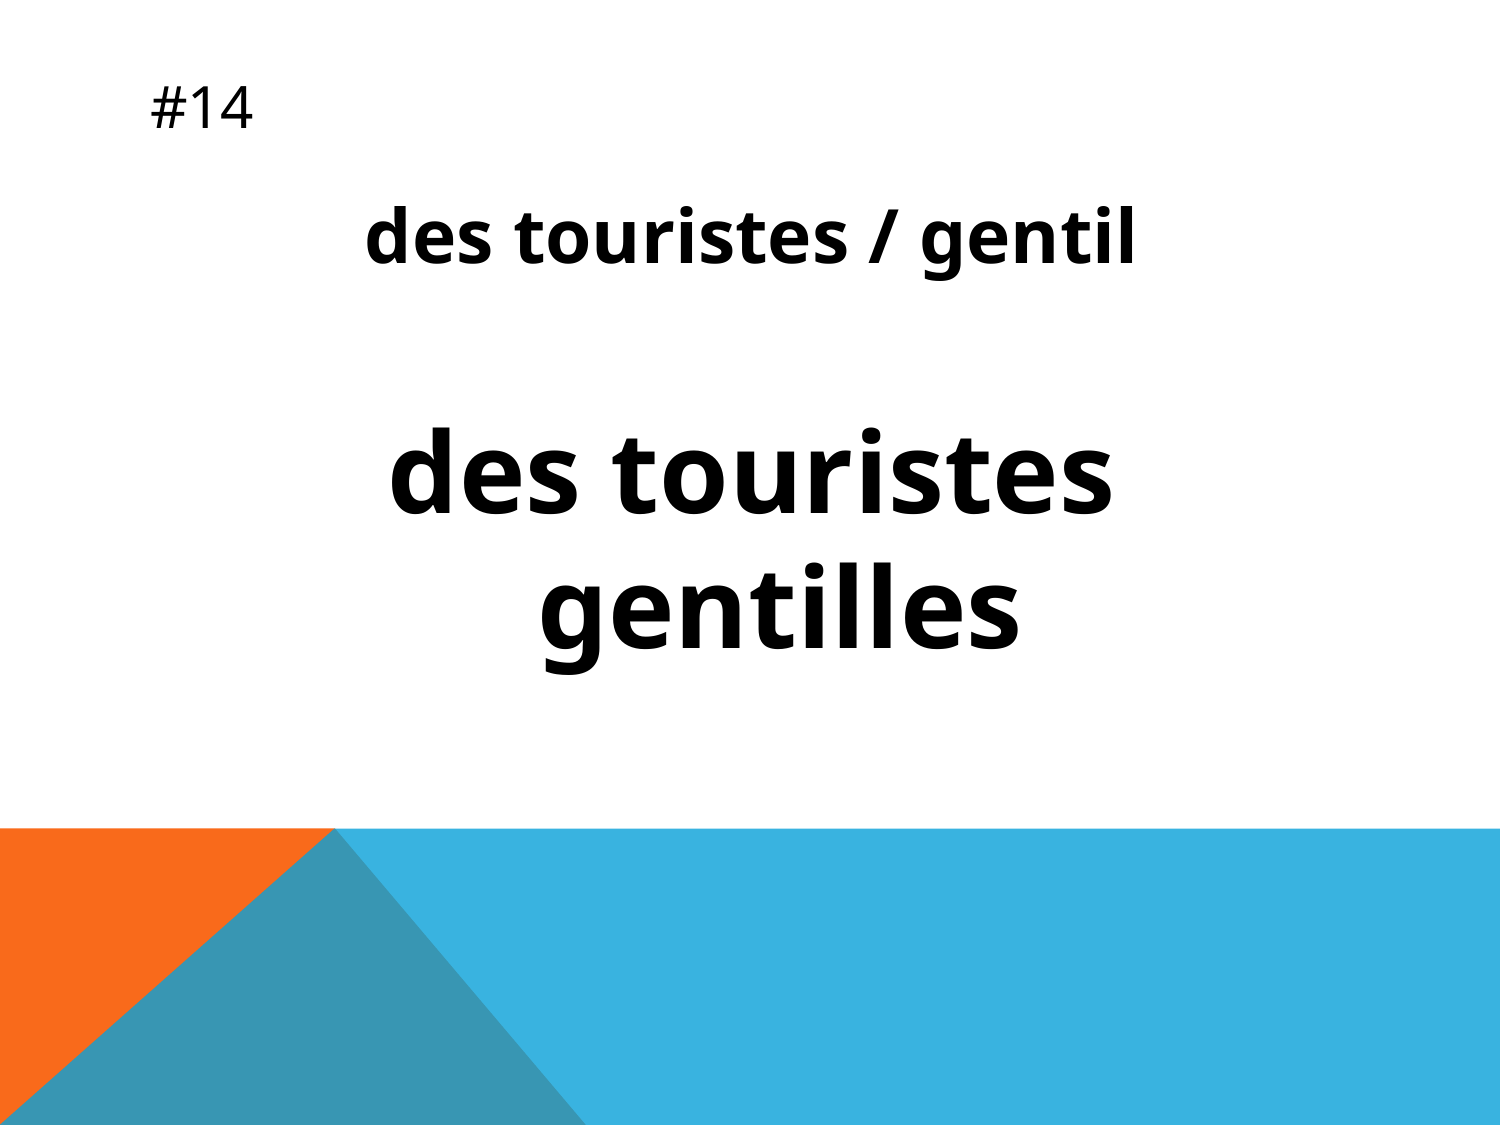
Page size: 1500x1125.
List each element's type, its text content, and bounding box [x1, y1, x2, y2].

title #14 [135, 60, 1369, 150]
list des touristes / gentil des touristes gentilles [135, 180, 1369, 768]
